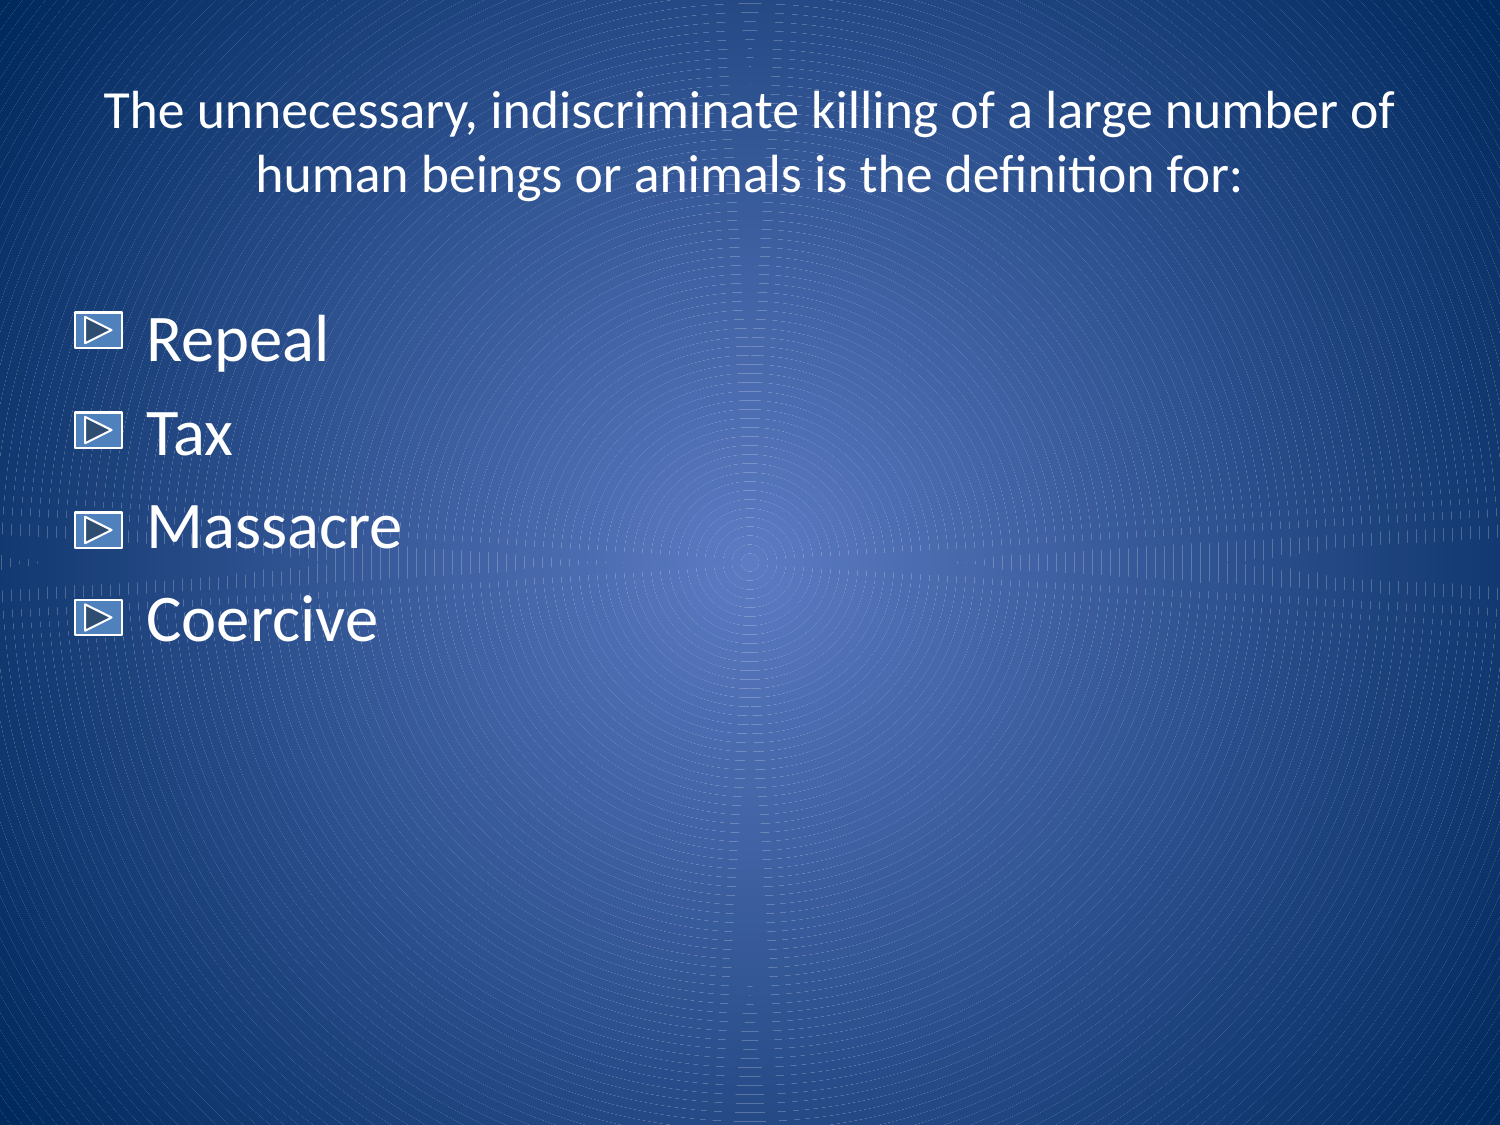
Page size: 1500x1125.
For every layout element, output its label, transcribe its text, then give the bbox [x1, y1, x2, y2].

text_box [74, 512, 122, 548]
text_box [74, 312, 122, 348]
text_box [74, 600, 122, 636]
text_box [74, 412, 122, 448]
title The unnecessary, indiscriminate killing of a large number of human beings or animals is the definition for: [75, 45, 1425, 233]
list Repeal Tax Massacre Coercive [75, 287, 1425, 1005]
